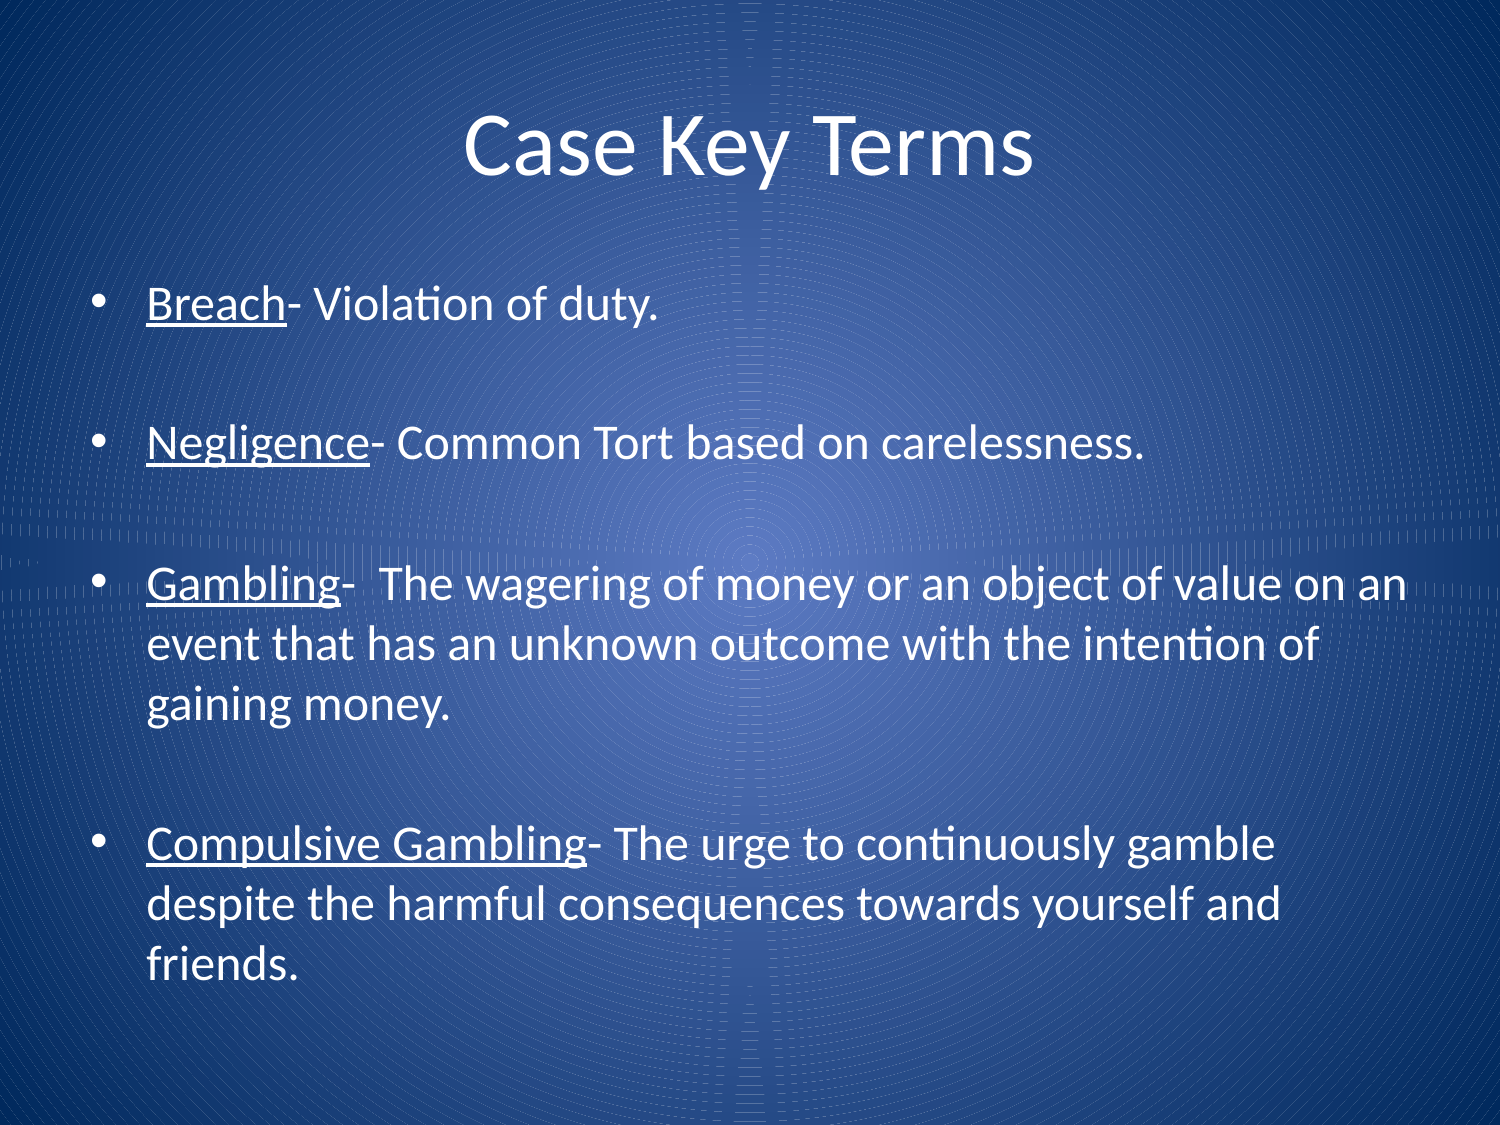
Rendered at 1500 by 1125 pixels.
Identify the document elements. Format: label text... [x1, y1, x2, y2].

list Breach- Violation of duty. Negligence- Common Tort based on carelessness. Gambling- The wagering of money or an object of value on an event that has an unknown outcome with the intention of gaining money. Compulsive Gambling- The urge to continuously gamble despite the harmful consequences towards yourself and friends. [75, 262, 1425, 1005]
title Case Key Terms [75, 45, 1425, 233]
